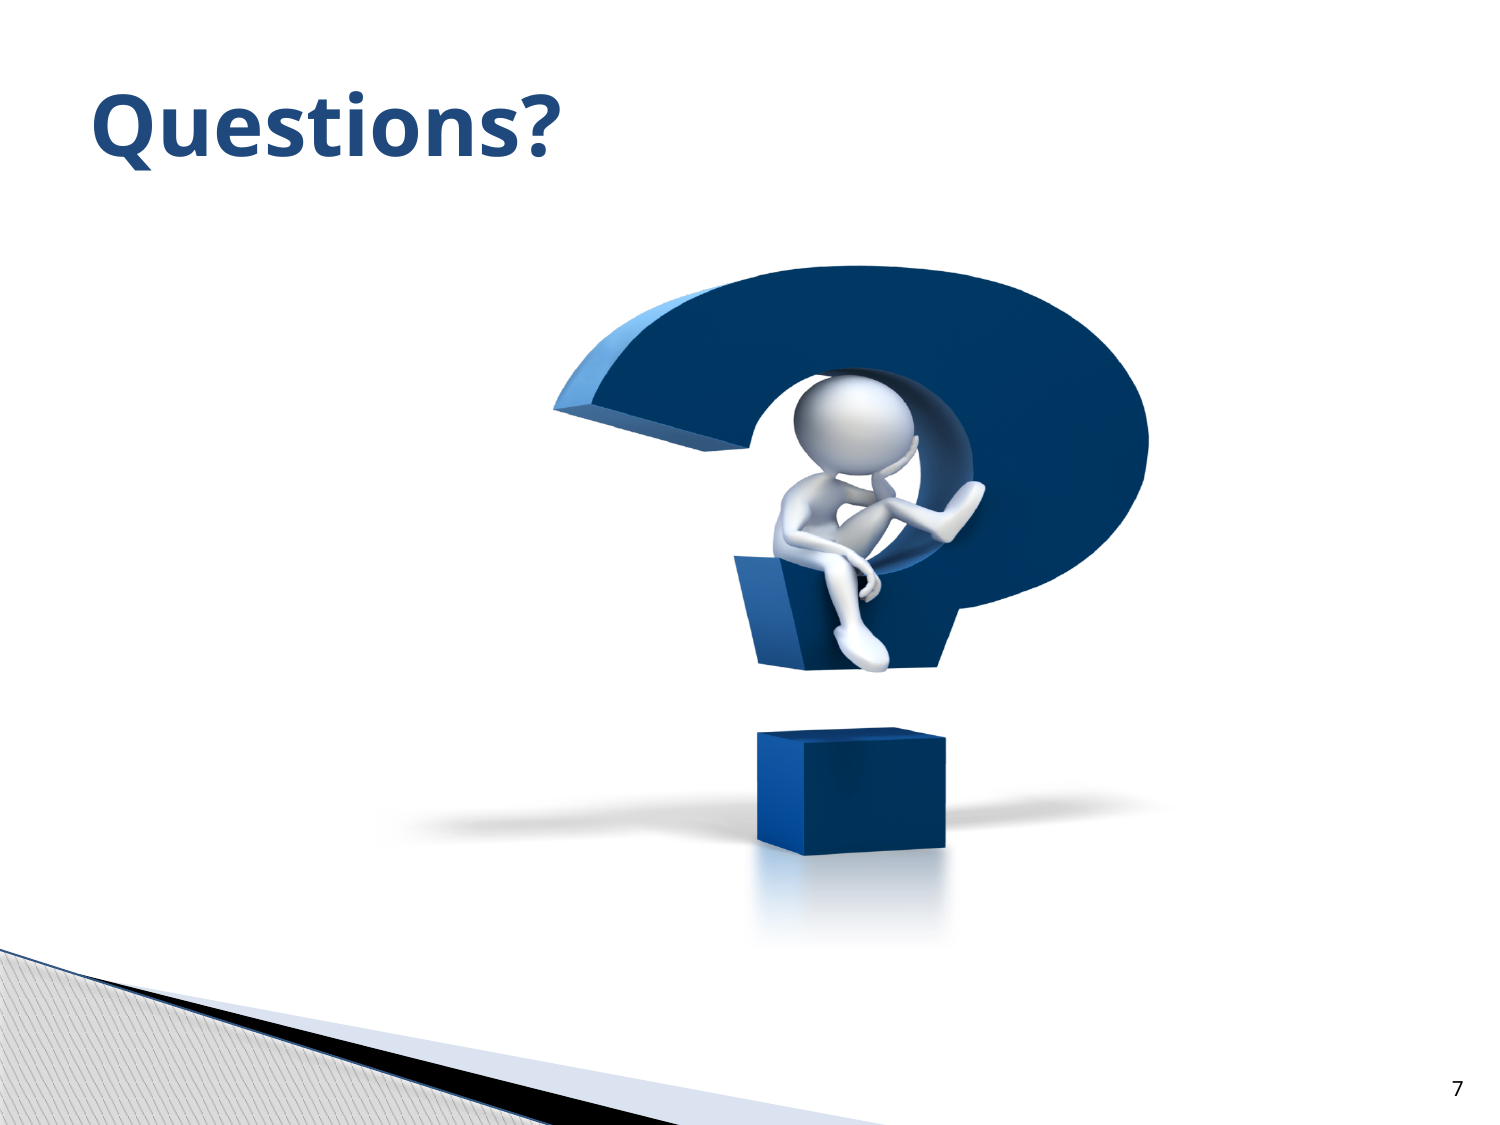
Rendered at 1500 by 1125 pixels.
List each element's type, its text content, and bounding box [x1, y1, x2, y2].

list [362, 249, 1263, 951]
title Questions? [75, 45, 1425, 200]
slide_number 7 [1418, 1051, 1479, 1112]
